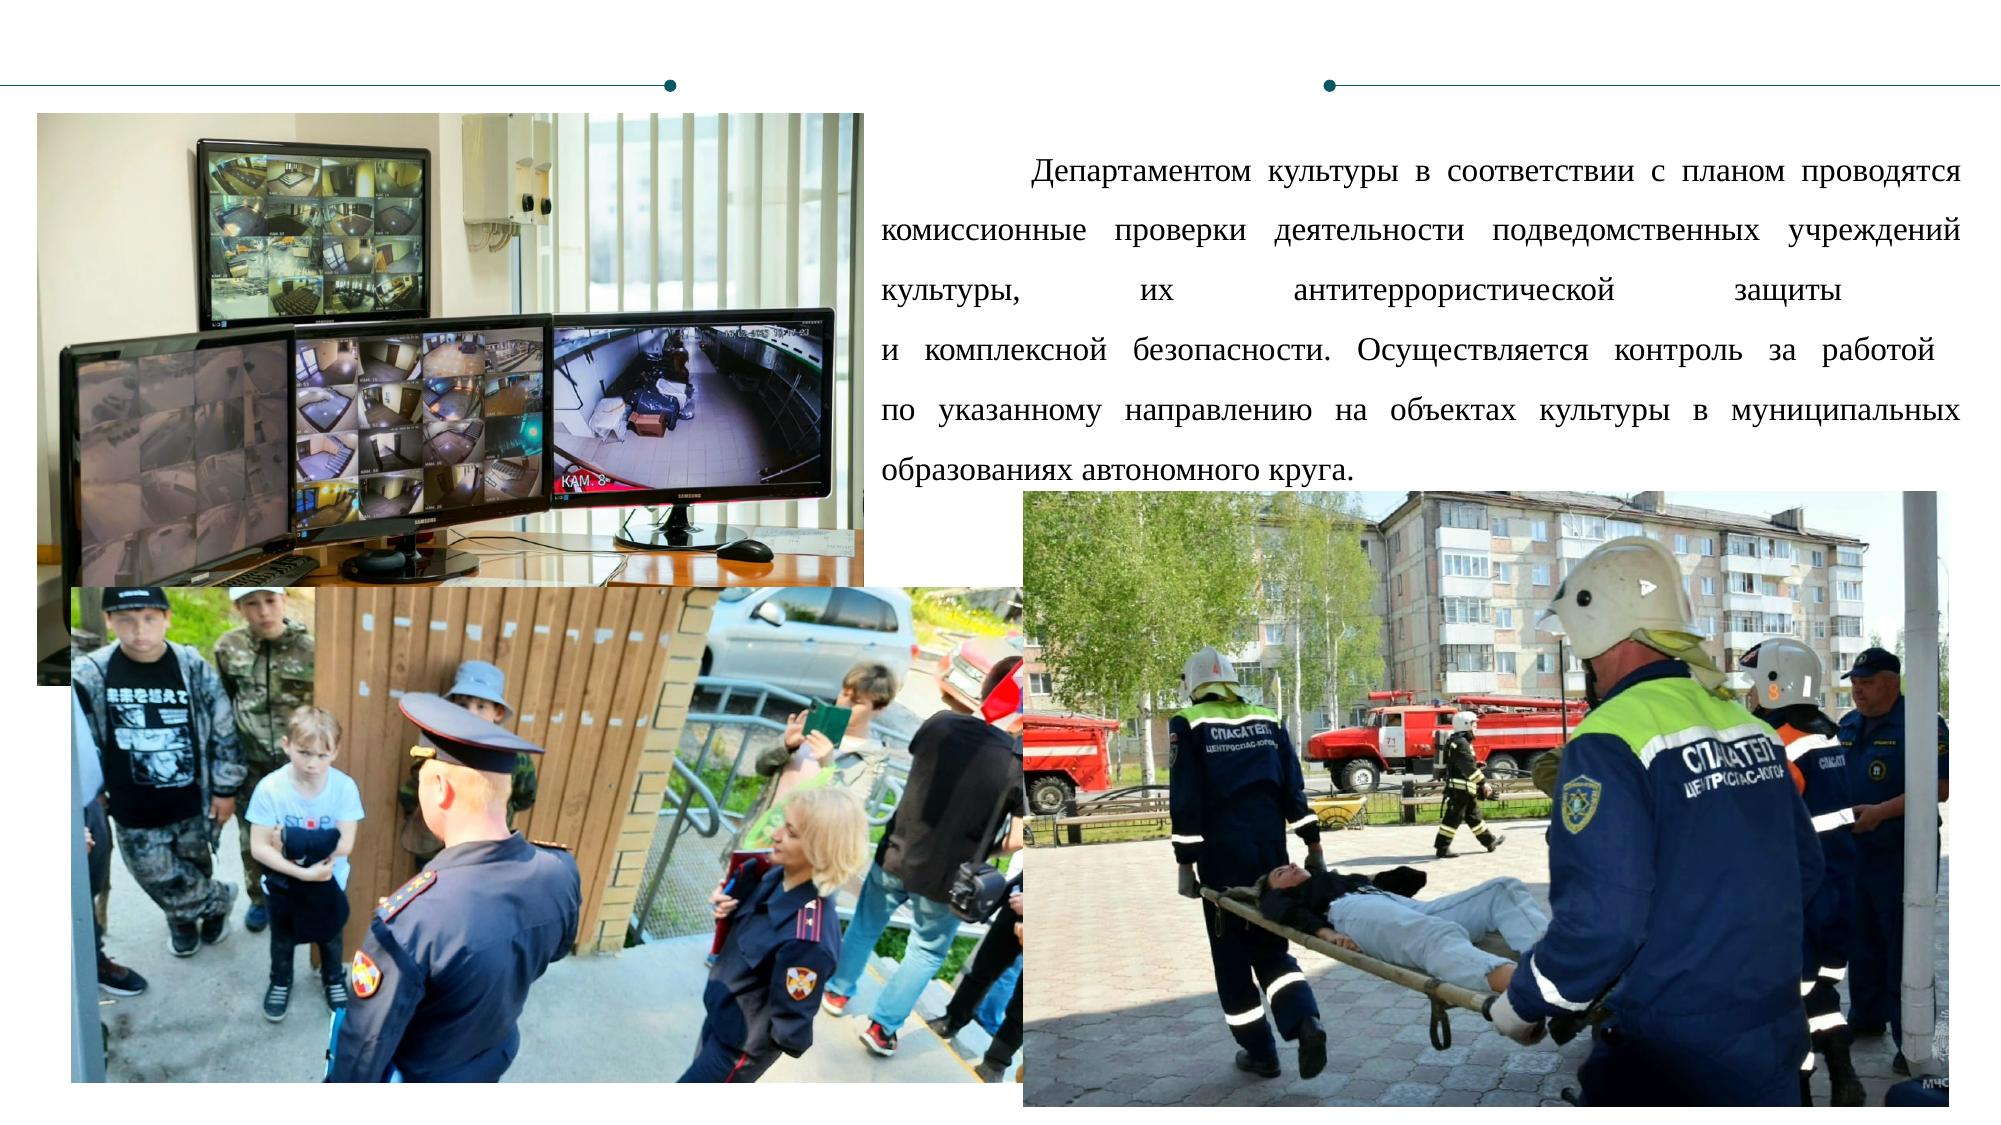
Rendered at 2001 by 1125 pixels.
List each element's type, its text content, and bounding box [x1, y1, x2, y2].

text_box Департаментом культуры в соответствии с планом проводятся комиссионные проверки деятельности подведомственных учреждений культуры, их антитеррористической защиты и комплексной безопасности. Осуществляется контроль за работой по указанному направлению на объектах культуры в муниципальных образованиях автономного круга. [881, 127, 1963, 488]
picture [37, 113, 1949, 1107]
text_box [37, 31, 1963, 165]
